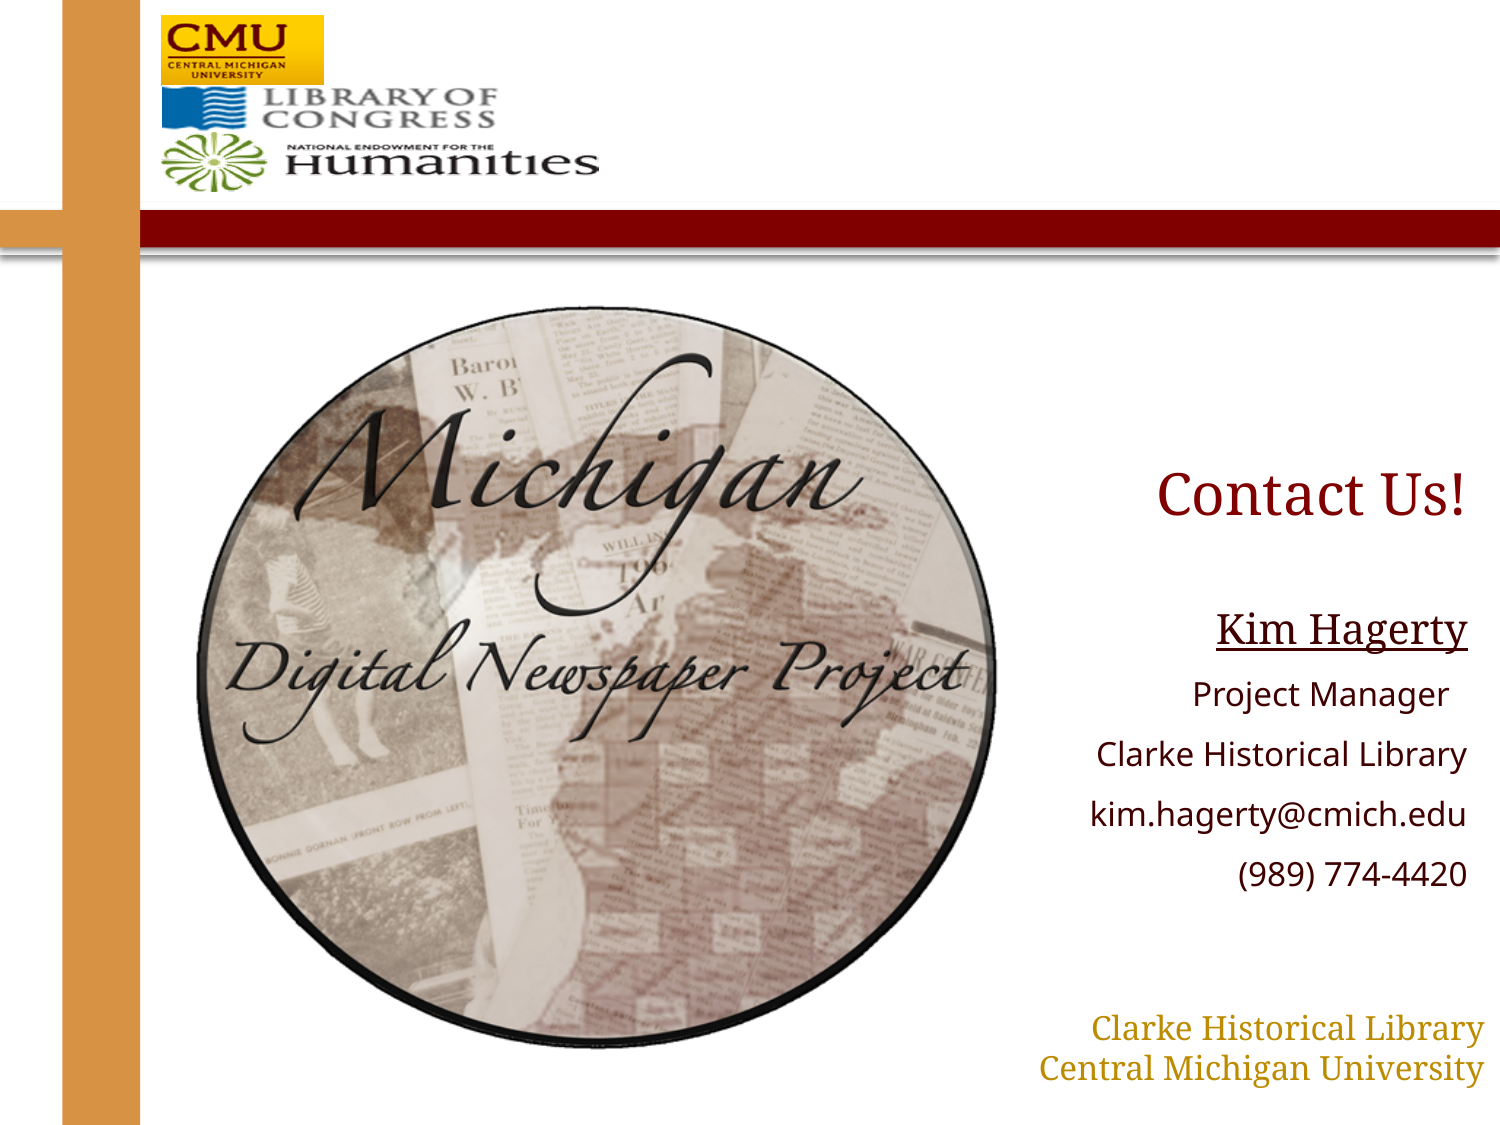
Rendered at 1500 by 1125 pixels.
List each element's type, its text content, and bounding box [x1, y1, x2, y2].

picture [160, 15, 599, 193]
text_box [61, 0, 142, 1125]
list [188, 299, 1009, 1054]
text_box Contact Us! [1057, 450, 1483, 535]
title Clarke Historical Library Central Michigan University [881, 975, 1500, 1119]
text_box Kim Hagerty Project Manager Clarke Historical Library kim.hagerty@cmich.edu (989) 774-4420 [1036, 569, 1484, 902]
